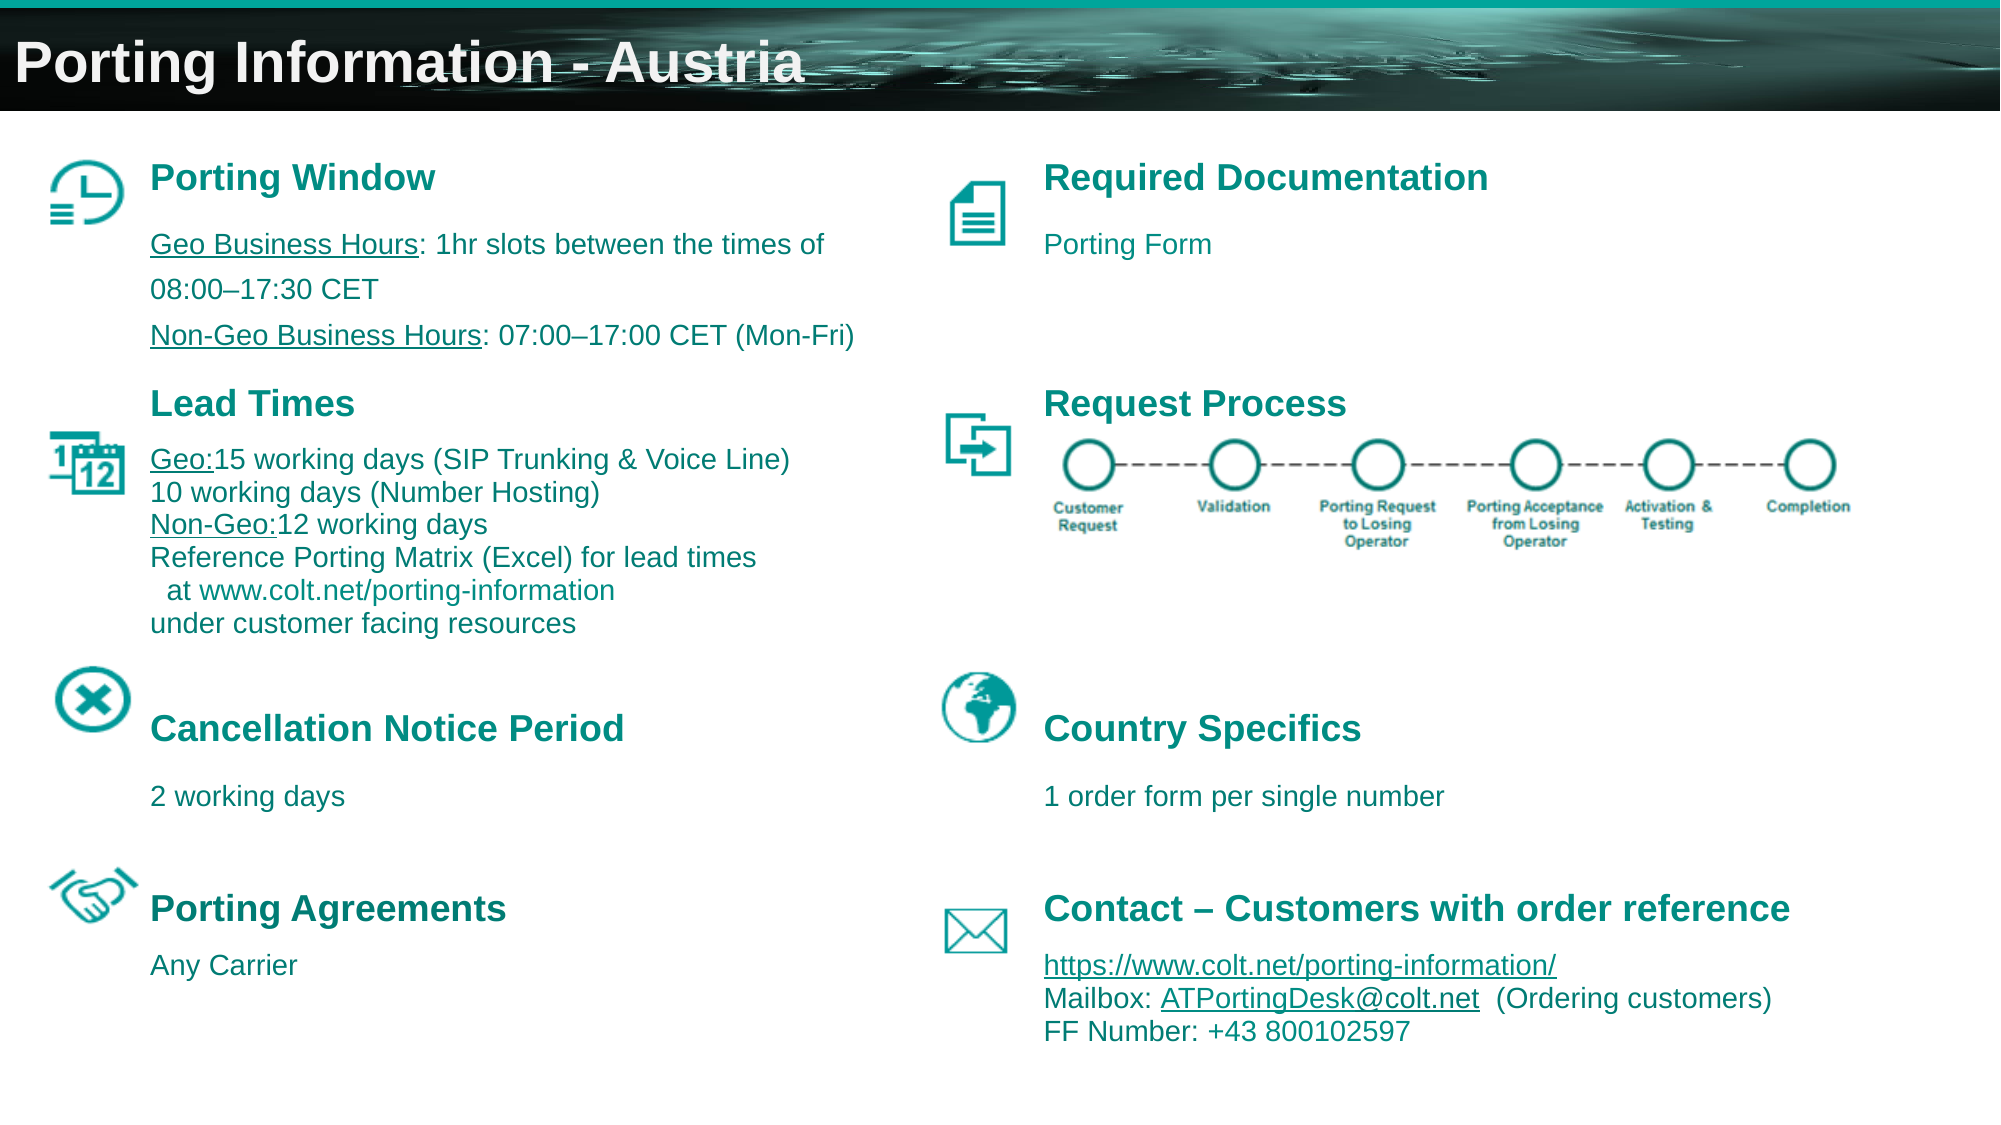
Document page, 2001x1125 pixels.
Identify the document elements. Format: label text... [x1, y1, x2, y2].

picture [0, 8, 2000, 112]
table_cell Any Carrier [135, 942, 1028, 1092]
picture [926, 896, 1024, 970]
picture [51, 657, 134, 739]
table_cell Porting Form [1028, 221, 1917, 375]
picture [39, 853, 146, 940]
picture [30, 149, 131, 239]
table_cell 2 working days [135, 772, 1028, 880]
picture [935, 401, 1024, 493]
table_cell 1 order form per single number [1028, 772, 1917, 880]
table_cell Request Process [1028, 375, 1917, 435]
table_cell Geo:15 working days (SIP Trunking & Voice Line) 10 working days (Number Hosting) Non-Geo:12 working days Reference Porting Matrix (Excel) for lead times at www.colt.net/porting-information under customer facing resources [135, 435, 1028, 700]
table_cell Contact – Customers with order reference [1028, 880, 1917, 942]
picture [933, 175, 1015, 258]
table_cell https://www.colt.net/porting-information/ Mailbox: ATPortingDesk@colt.net (Ordering customers) FF Number: +43 800102597 [1028, 942, 1917, 1092]
picture [935, 668, 1022, 754]
table_cell Porting Agreements [150, 880, 1028, 942]
picture [34, 419, 136, 514]
table_cell Lead Times [135, 375, 1028, 435]
table_header Required Documentation [1028, 149, 1917, 221]
picture [1047, 425, 1862, 558]
table_cell Cancellation Notice Period [135, 700, 1028, 772]
table_cell Geo Business Hours: 1hr slots between the times of 08:00–17:30 CET Non-Geo Business Hours: 07:00–17:00 CET (Mon-Fri) [135, 221, 1028, 375]
table_header Porting Window [135, 149, 1028, 221]
table_cell [1028, 435, 1917, 700]
table_cell Country Specifics [1028, 700, 1917, 772]
